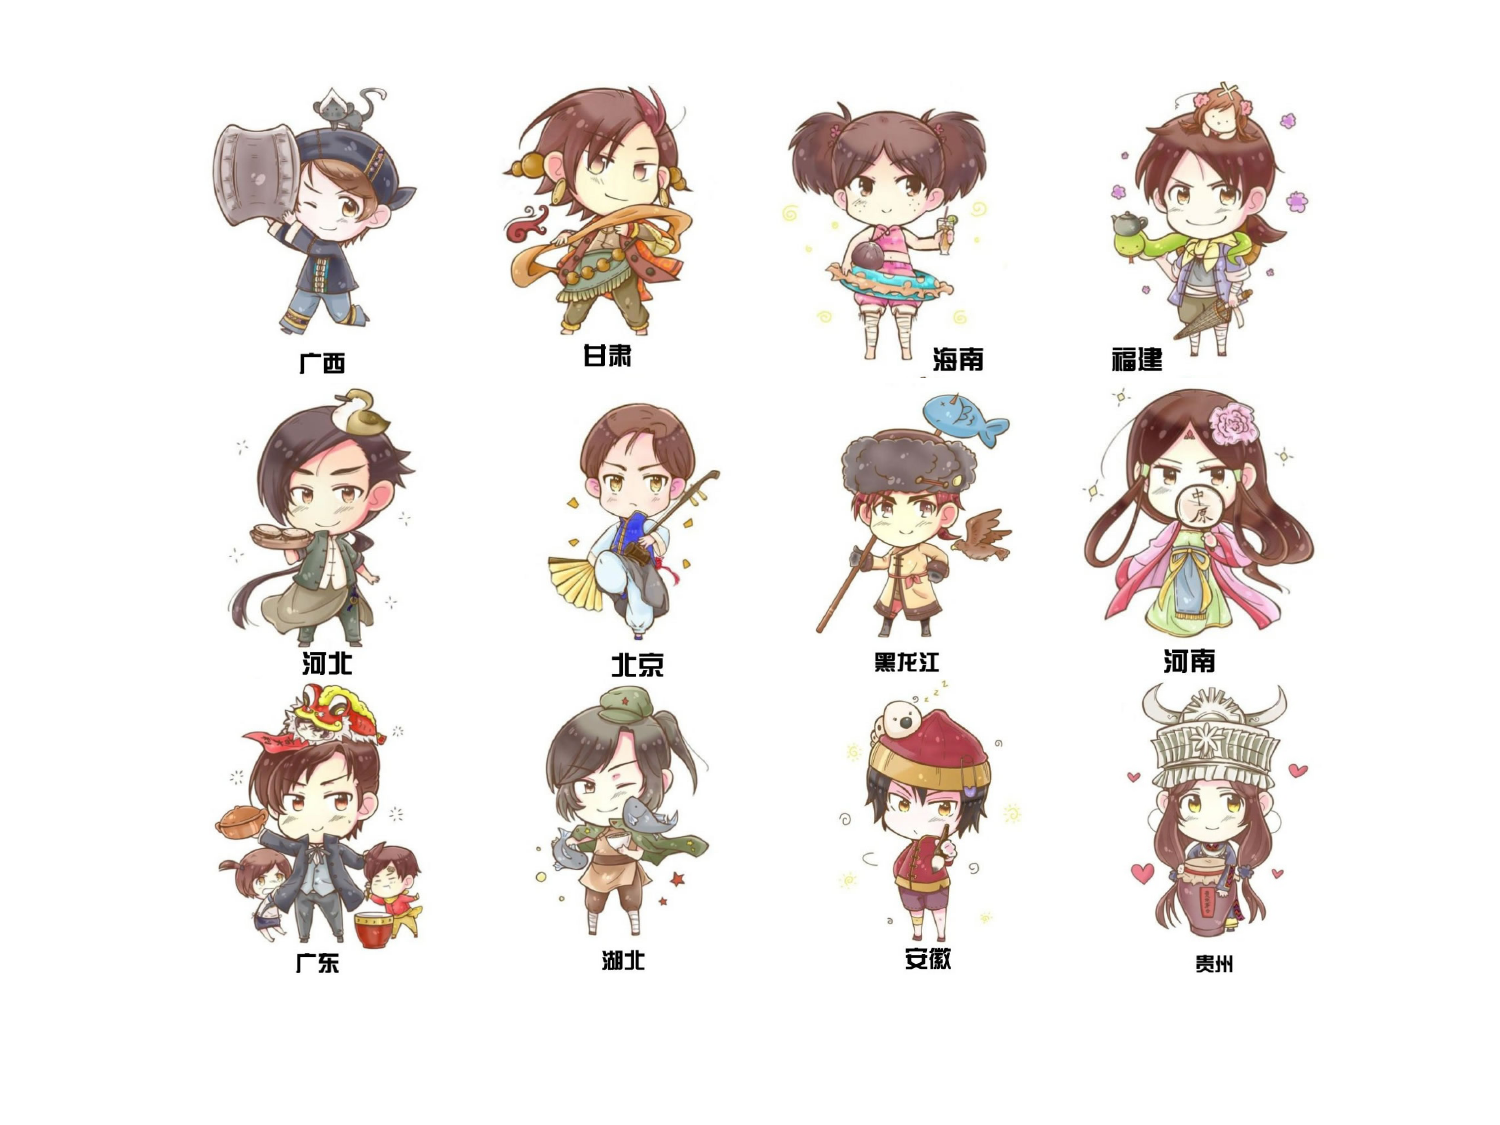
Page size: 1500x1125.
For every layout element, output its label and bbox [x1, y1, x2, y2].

picture [175, 81, 1364, 378]
picture [158, 383, 1358, 976]
